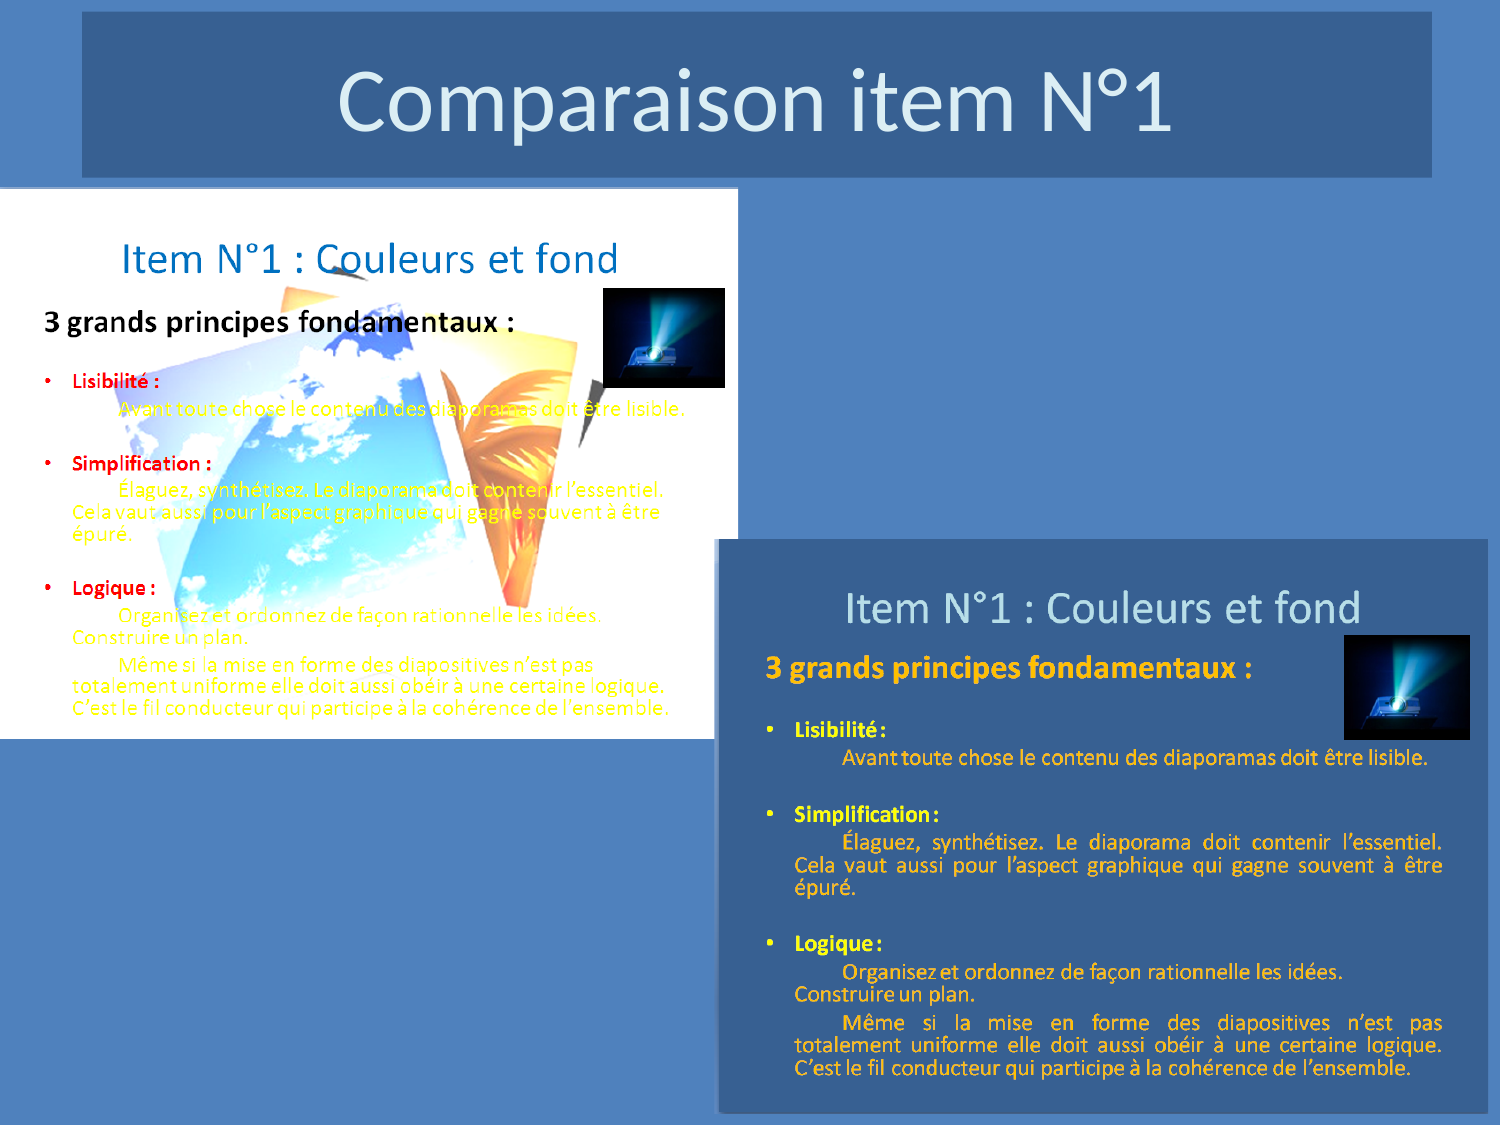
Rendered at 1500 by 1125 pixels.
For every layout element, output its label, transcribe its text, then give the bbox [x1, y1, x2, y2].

picture [0, 187, 1489, 1114]
title Comparaison item N°1 [82, 11, 1432, 178]
